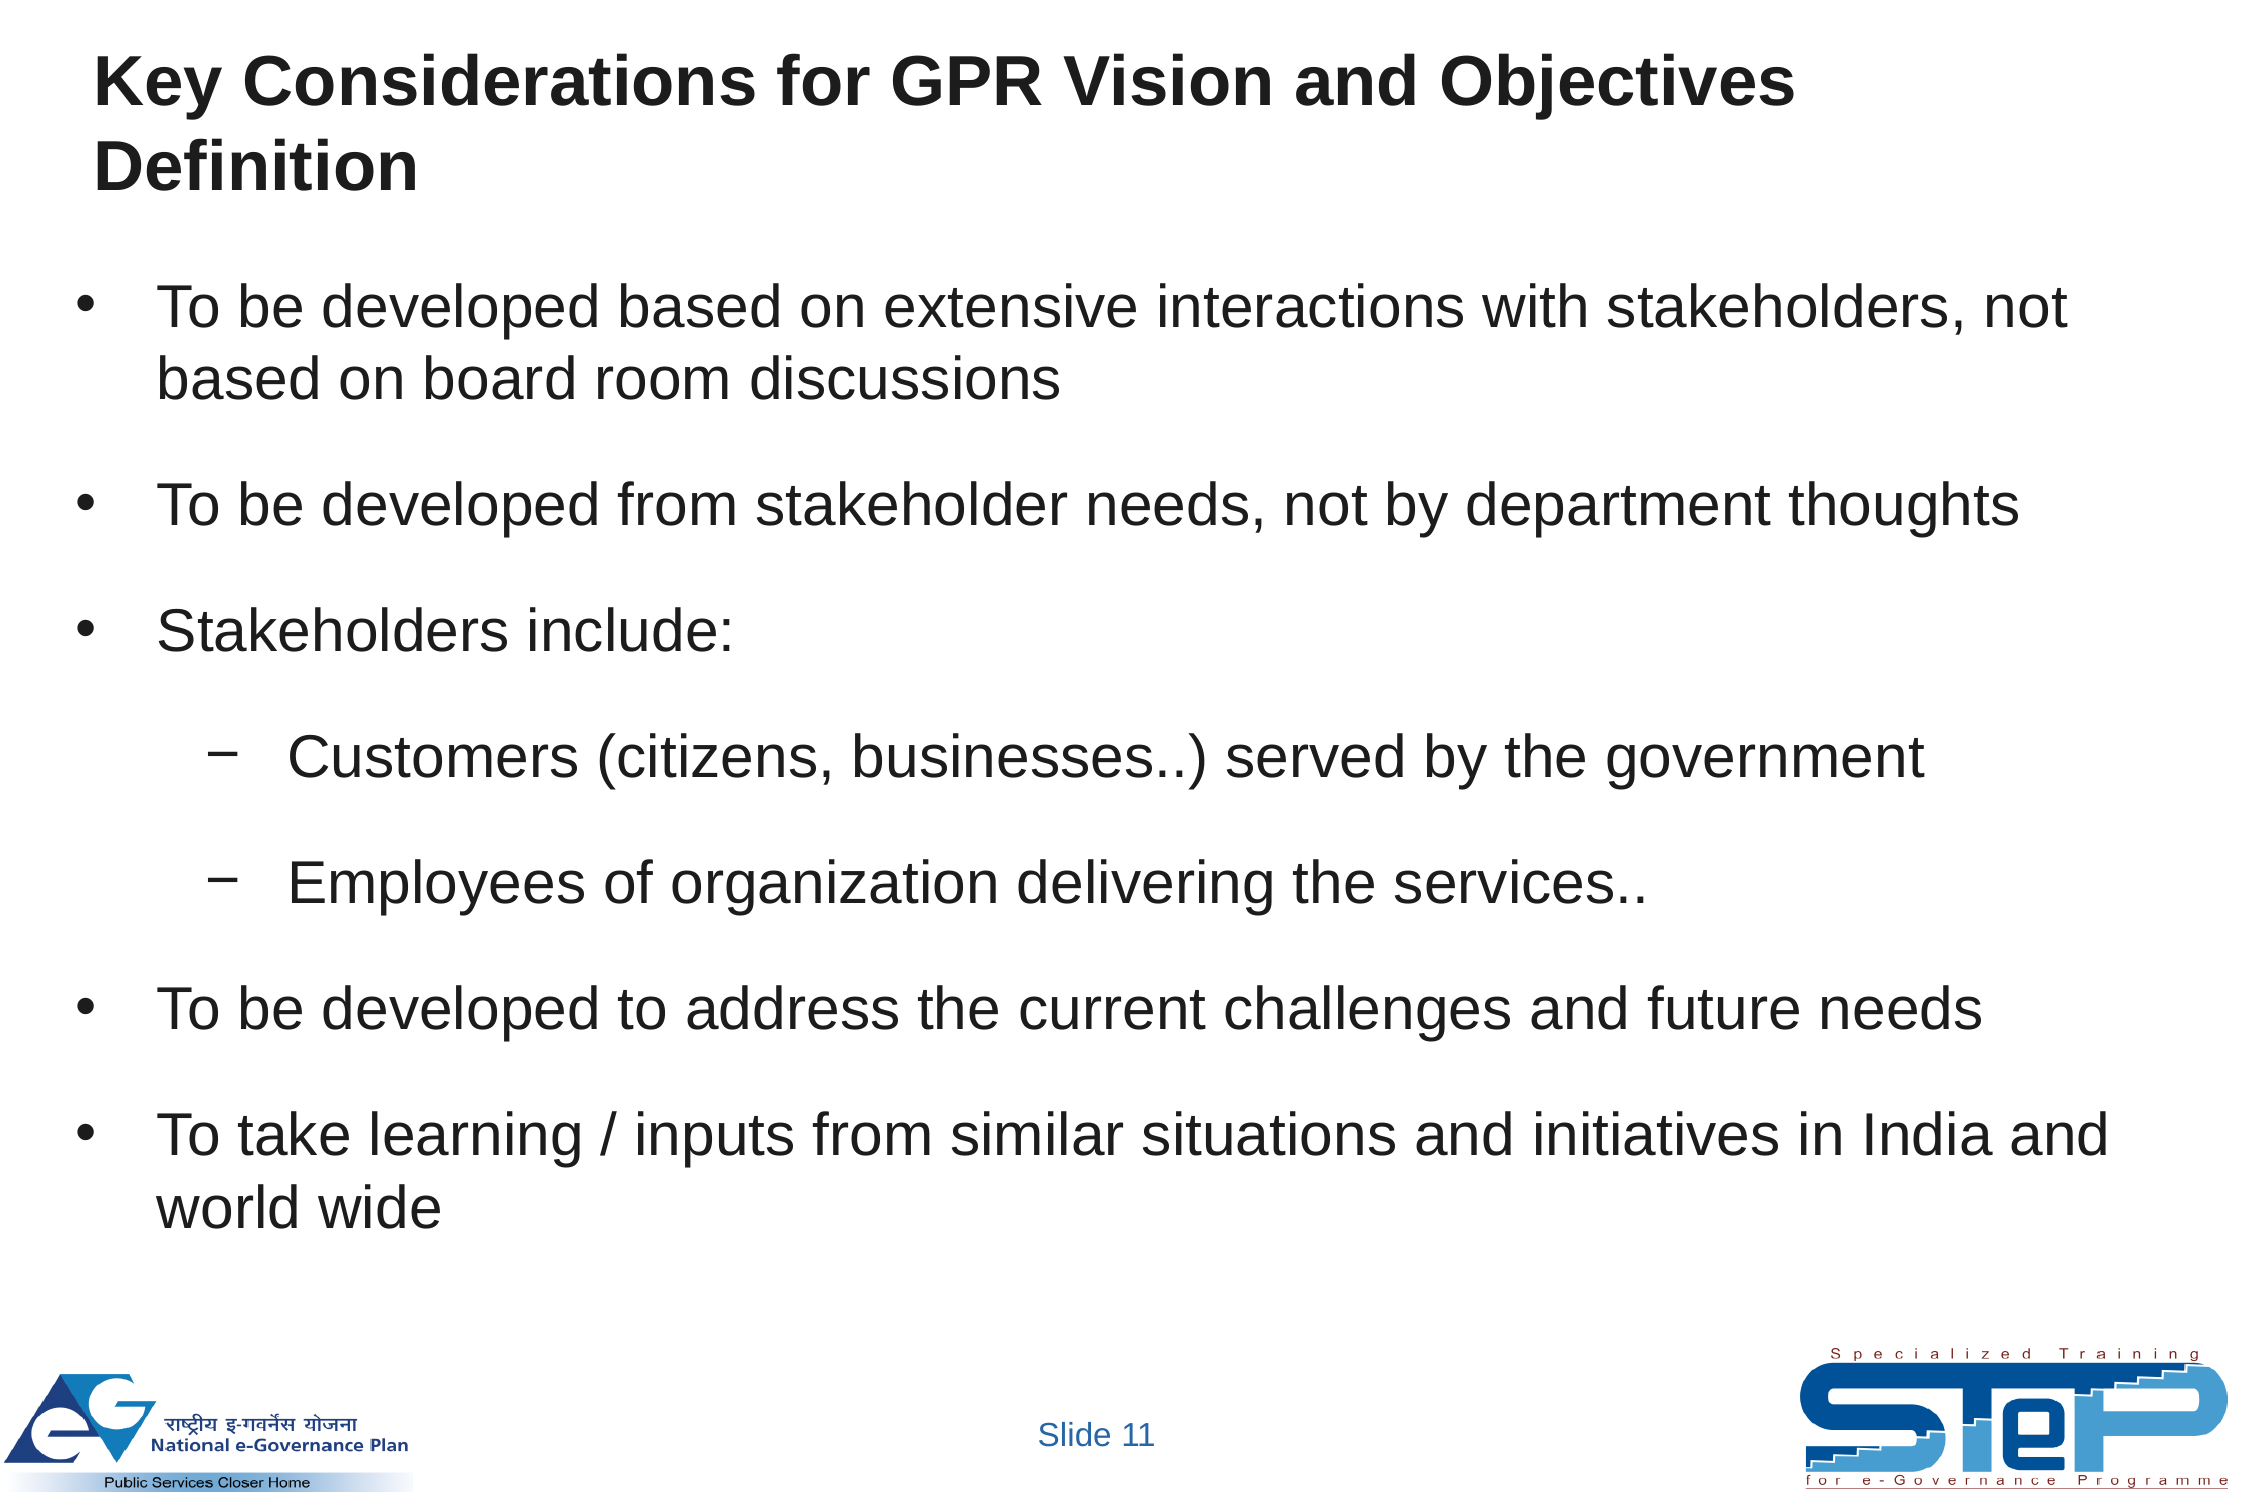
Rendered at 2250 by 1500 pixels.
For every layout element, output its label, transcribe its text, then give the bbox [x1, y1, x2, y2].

title Key Considerations for GPR Vision and Objectives Definition [93, 50, 2138, 190]
picture [3, 1374, 413, 1492]
picture [1800, 1348, 2228, 1489]
list To be developed based on extensive interactions with stakeholders, not based on board room discussions To be developed from stakeholder needs, not by department thoughts Stakeholders include: Customers (citizens, businesses..) served by the government Employees of organization delivering the services.. To be developed to address the current challenges and future needs To take learning / inputs from similar situations and initiatives in India and world wide [75, 266, 2175, 1250]
